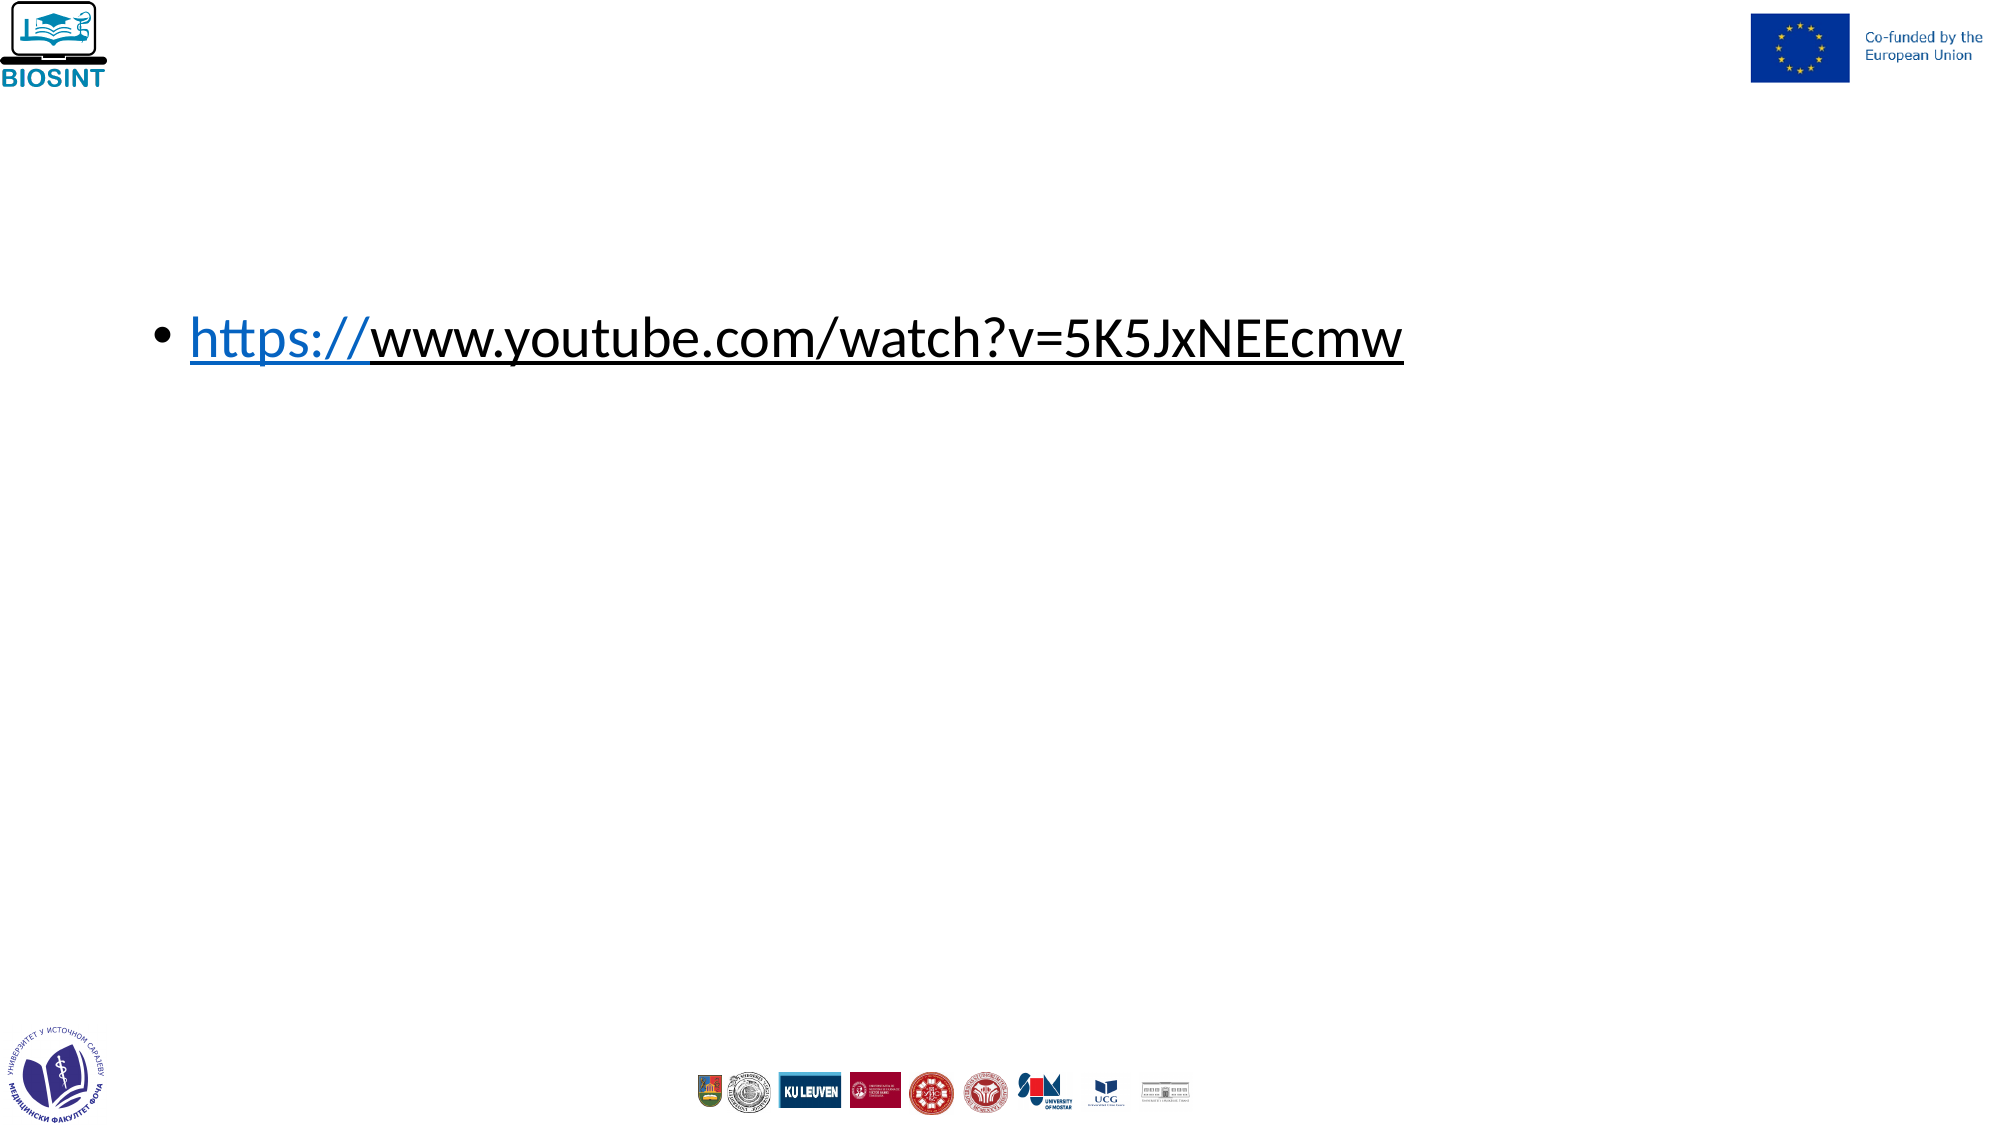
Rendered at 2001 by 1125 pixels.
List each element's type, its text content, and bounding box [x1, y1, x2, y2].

list https://www.youtube.com/watch?v=5K5JxNEEcmw [137, 299, 1985, 1107]
picture [32, 72, 40, 83]
picture [77, 79, 83, 87]
picture [3, 1024, 107, 1125]
picture [1746, 1, 2000, 90]
picture [0, 1, 107, 87]
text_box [698, 1072, 1196, 1125]
